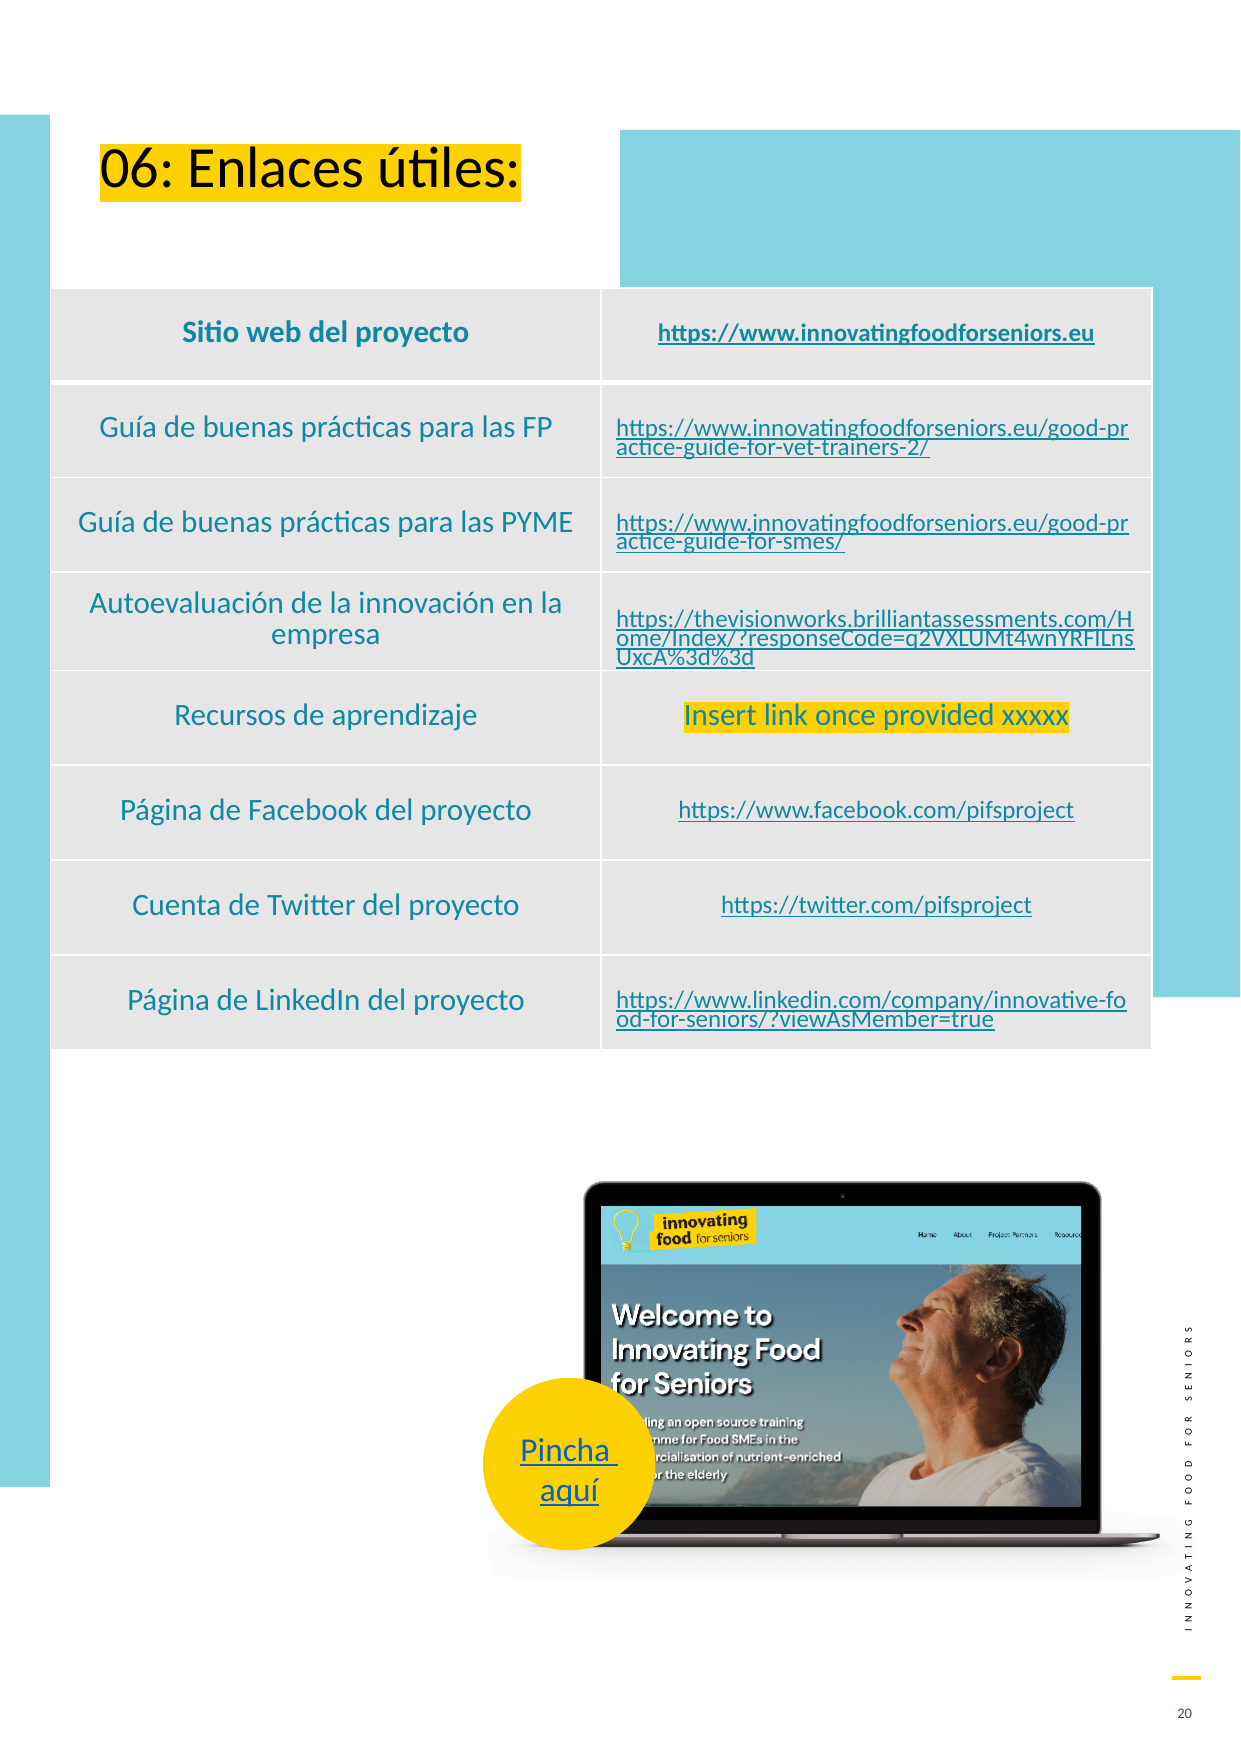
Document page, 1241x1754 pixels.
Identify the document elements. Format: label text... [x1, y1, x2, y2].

table_cell https://www.facebook.com/pifsproject [602, 766, 1151, 859]
table_cell Cuenta de Twitter del proyecto [51, 861, 600, 954]
picture [487, 1146, 1196, 1580]
table_header Sitio web del proyecto [51, 289, 600, 380]
table_cell Guía de buenas prácticas para las FP [51, 385, 600, 477]
text_box Pincha aquí [482, 1420, 487, 1516]
table_cell Página de LinkedIn del proyecto [51, 956, 600, 1049]
list 06: Enlaces útiles: [85, 129, 546, 287]
table_cell https://thevisionworks.brilliantassessments.com/Home/Index/?responseCode=q2VXLUMt4wnYRFlLnsUxcA%3d%3d [602, 573, 1151, 670]
table_cell Recursos de aprendizaje [51, 671, 600, 764]
table_cell https://www.innovatingfoodforseniors.eu/good-practice-guide-for-vet-trainers-2/ [602, 385, 1151, 477]
table_cell https://www.innovatingfoodforseniors.eu/good-practice-guide-for-smes/ [602, 478, 1151, 571]
table_header https://www.innovatingfoodforseniors.eu [602, 289, 1151, 380]
table_cell Guía de buenas prácticas para las PYME [51, 478, 600, 571]
table_cell https://www.linkedin.com/company/innovative-food-for-seniors/?viewAsMember=true [602, 956, 1151, 1049]
table_cell https://twitter.com/pifsproject [602, 861, 1151, 954]
table_cell Insert link once provided xxxxx [602, 671, 1151, 764]
table_cell Página de Facebook del proyecto [51, 766, 600, 859]
table_cell Autoevaluación de la innovación en la empresa [51, 573, 600, 670]
